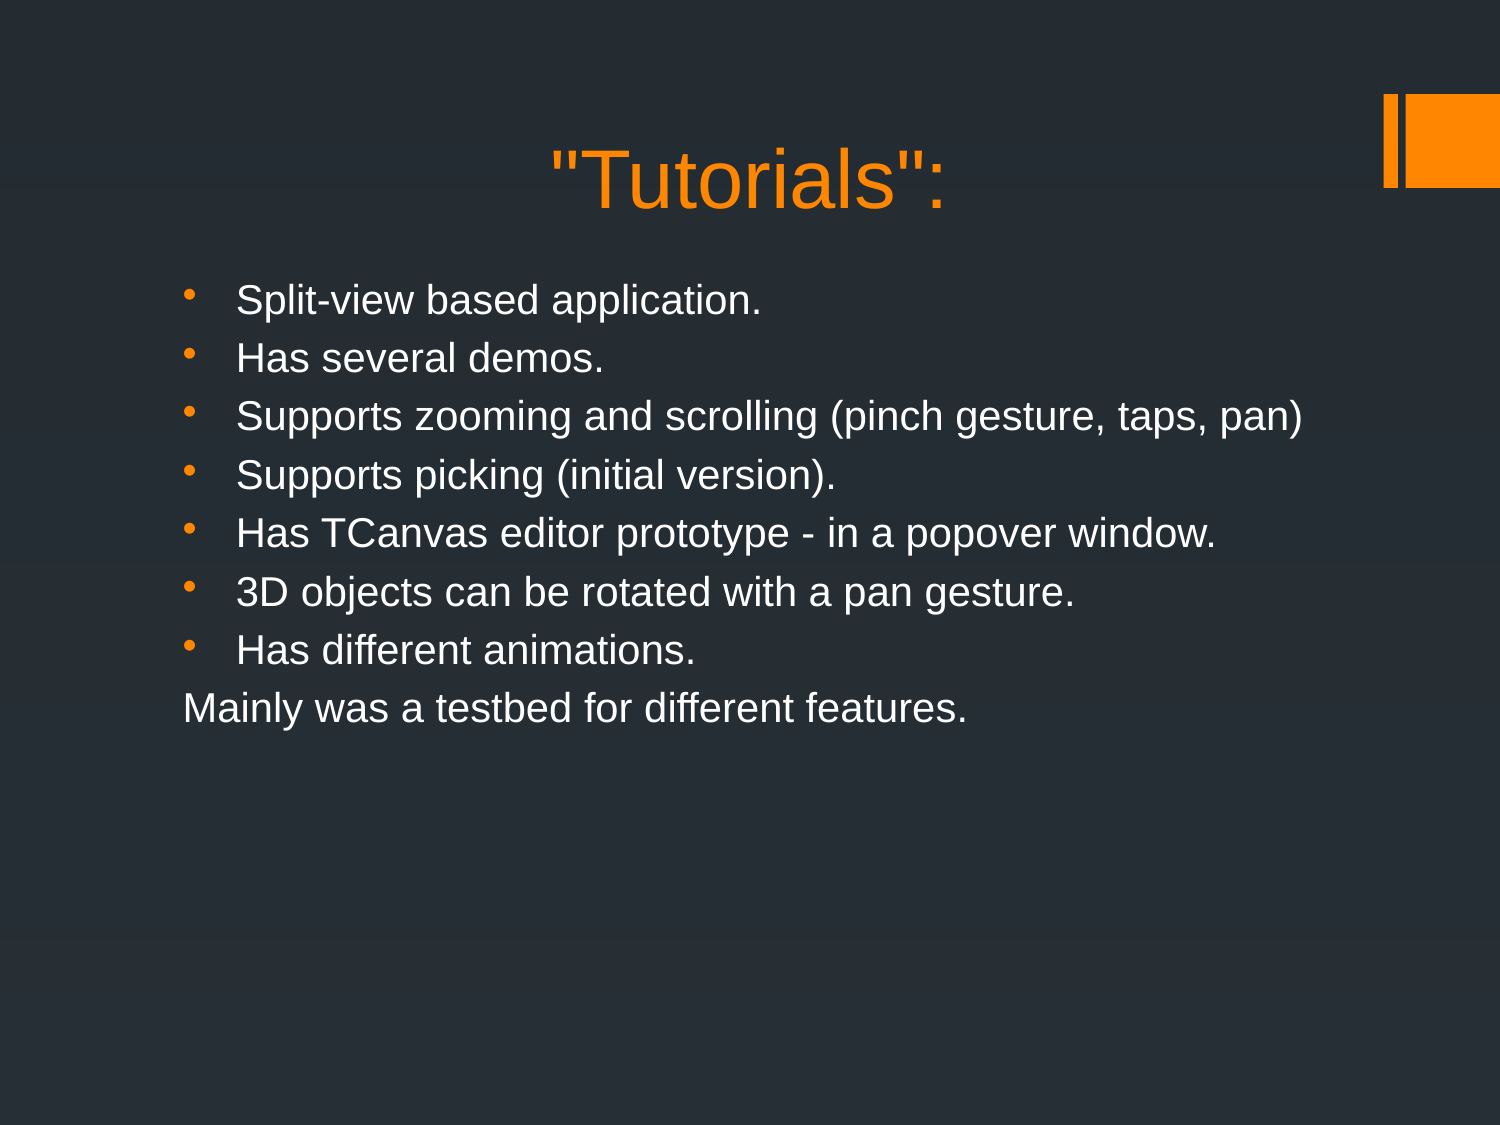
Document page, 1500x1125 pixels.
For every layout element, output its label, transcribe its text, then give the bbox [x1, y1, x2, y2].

title "Tutorials": [150, 43, 1350, 233]
list Split-view based application. Has several demos. Supports zooming and scrolling (pinch gesture, taps, pan) Supports picking (initial version). Has TCanvas editor prototype - in a popover window. 3D objects can be rotated with a pan gesture. Has different animations. Mainly was a testbed for different features. [150, 265, 1350, 1035]
